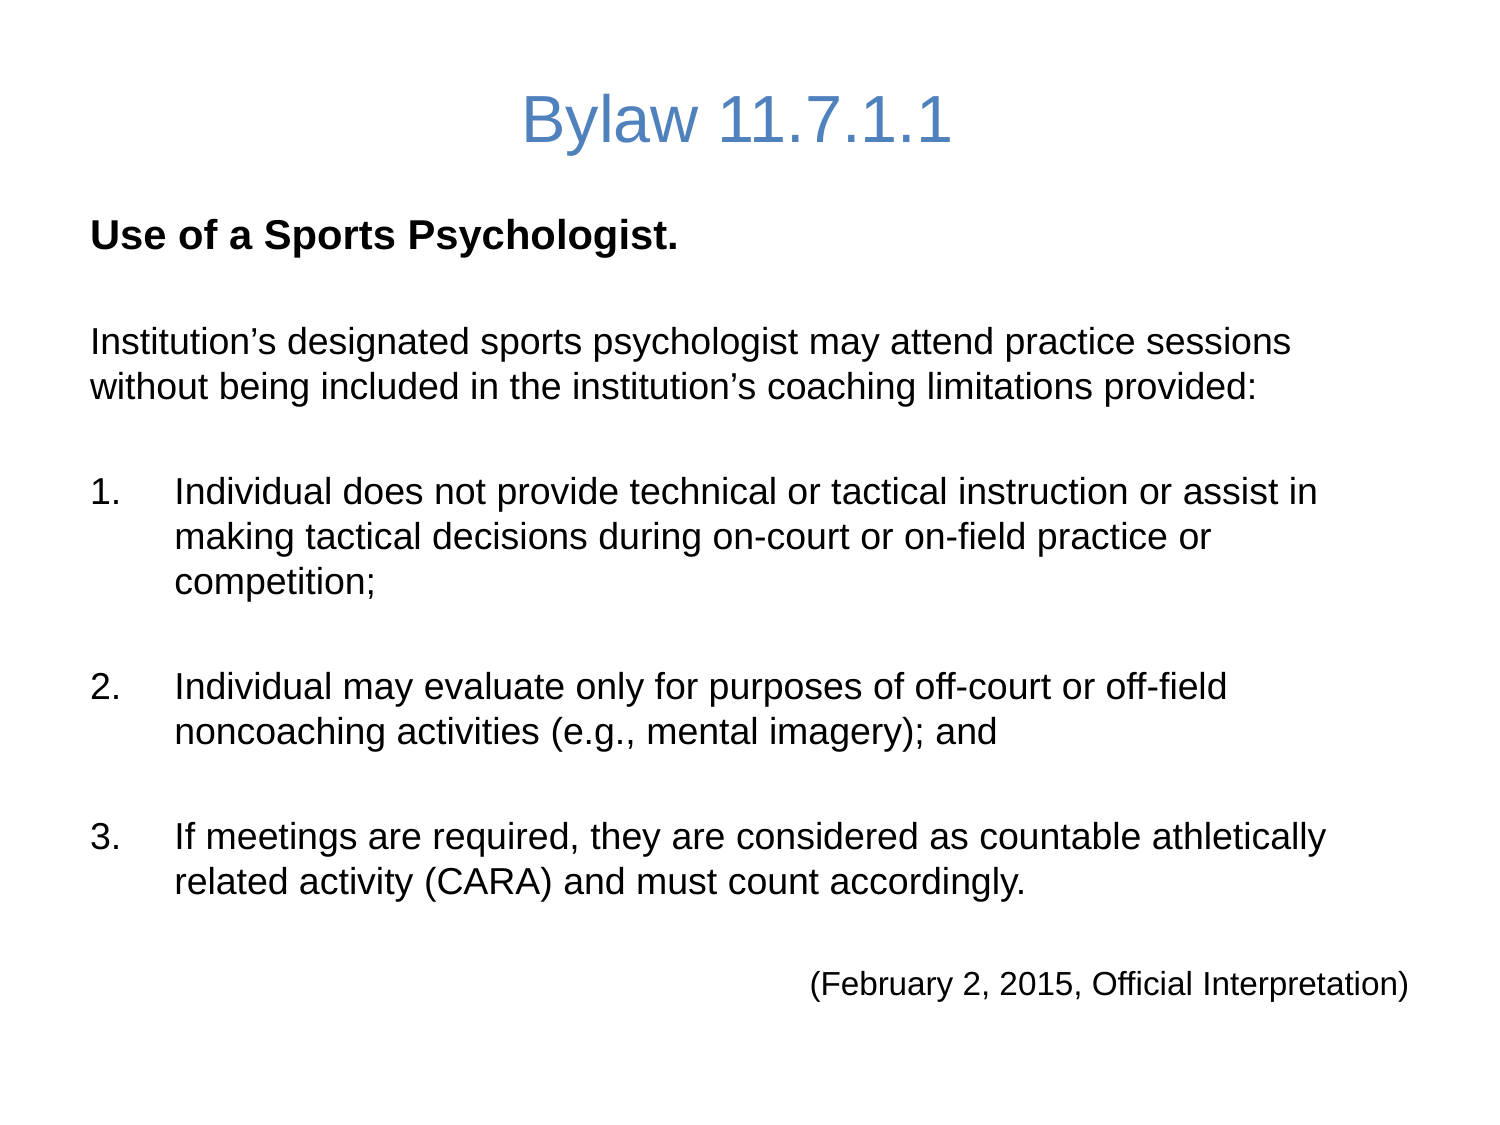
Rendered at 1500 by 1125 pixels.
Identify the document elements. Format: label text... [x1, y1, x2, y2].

title Bylaw 11.7.1.1 [62, 62, 1413, 250]
list Use of a Sports Psychologist. Institution’s designated sports psychologist may attend practice sessions without being included in the institution’s coaching limitations provided: Individual does not provide technical or tactical instruction or assist in making tactical decisions during on-court or on-field practice or competition; Individual may evaluate only for purposes of off-court or off-field noncoaching activities (e.g., mental imagery); and If meetings are required, they are considered as countable athletically related activity (CARA) and must count accordingly. (February 2, 2015, Official Interpretation) [75, 200, 1425, 1088]
